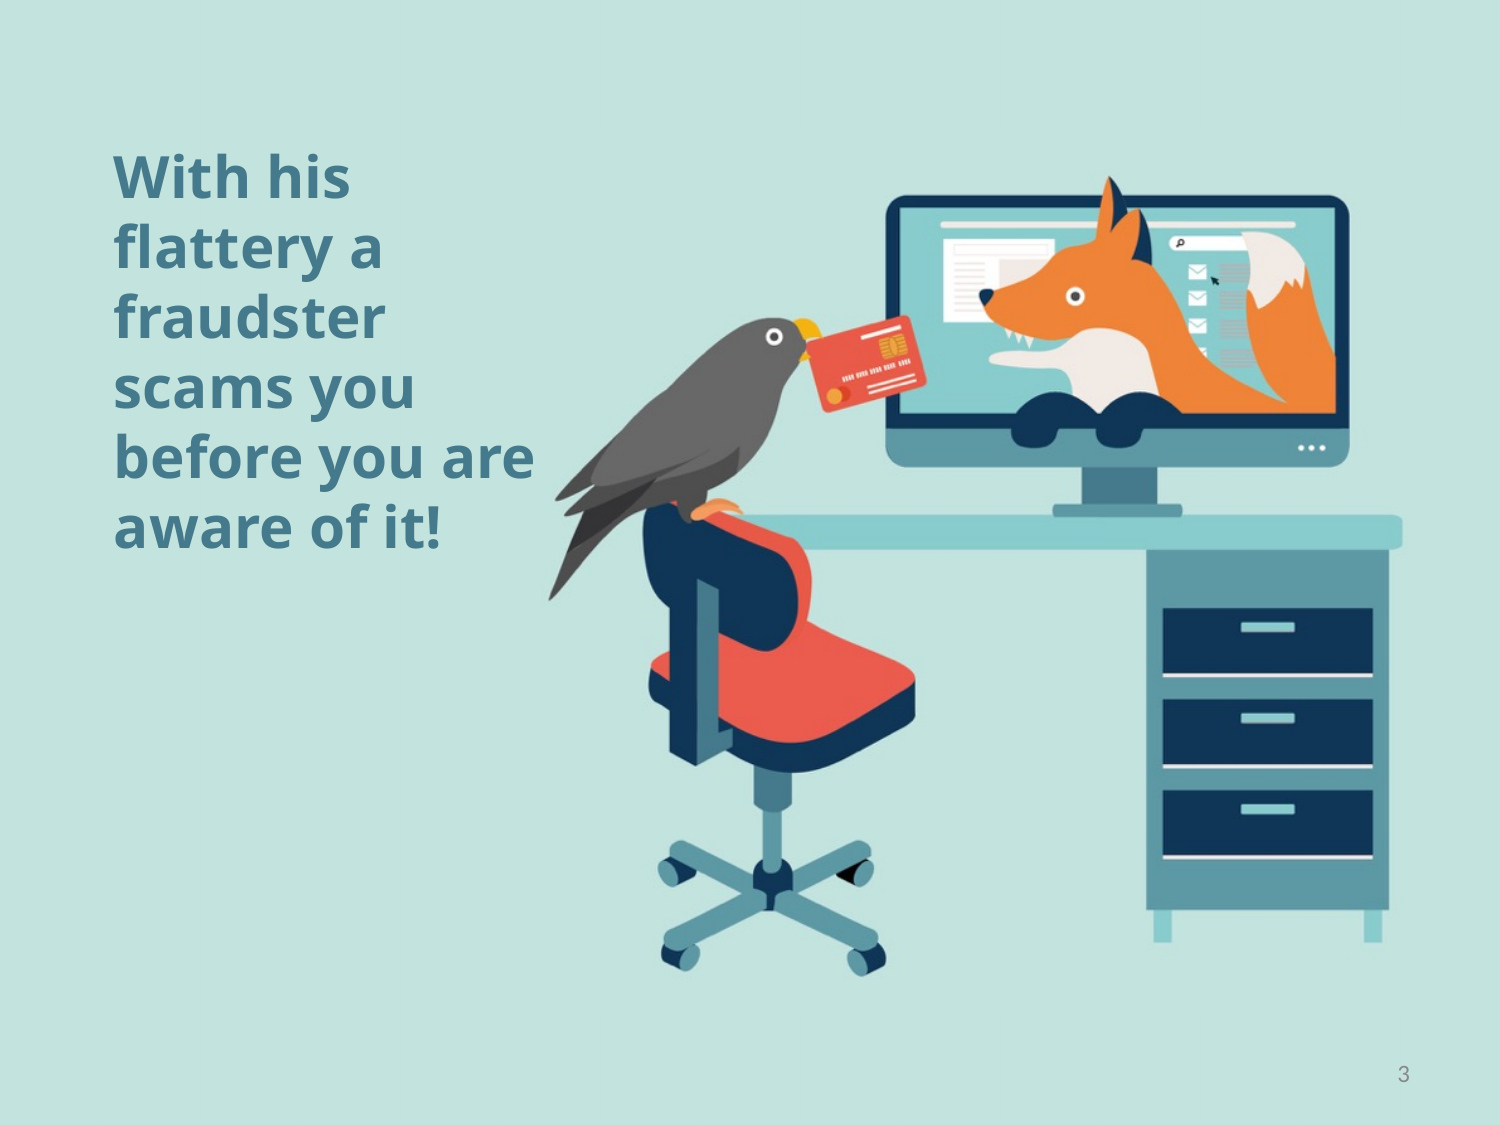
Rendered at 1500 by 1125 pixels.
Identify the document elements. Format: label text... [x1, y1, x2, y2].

text_box With his flattery a fraudster scams you before you are aware of it! [99, 133, 534, 568]
picture [0, 0, 1500, 1125]
slide_number 3 [1074, 1042, 1425, 1103]
